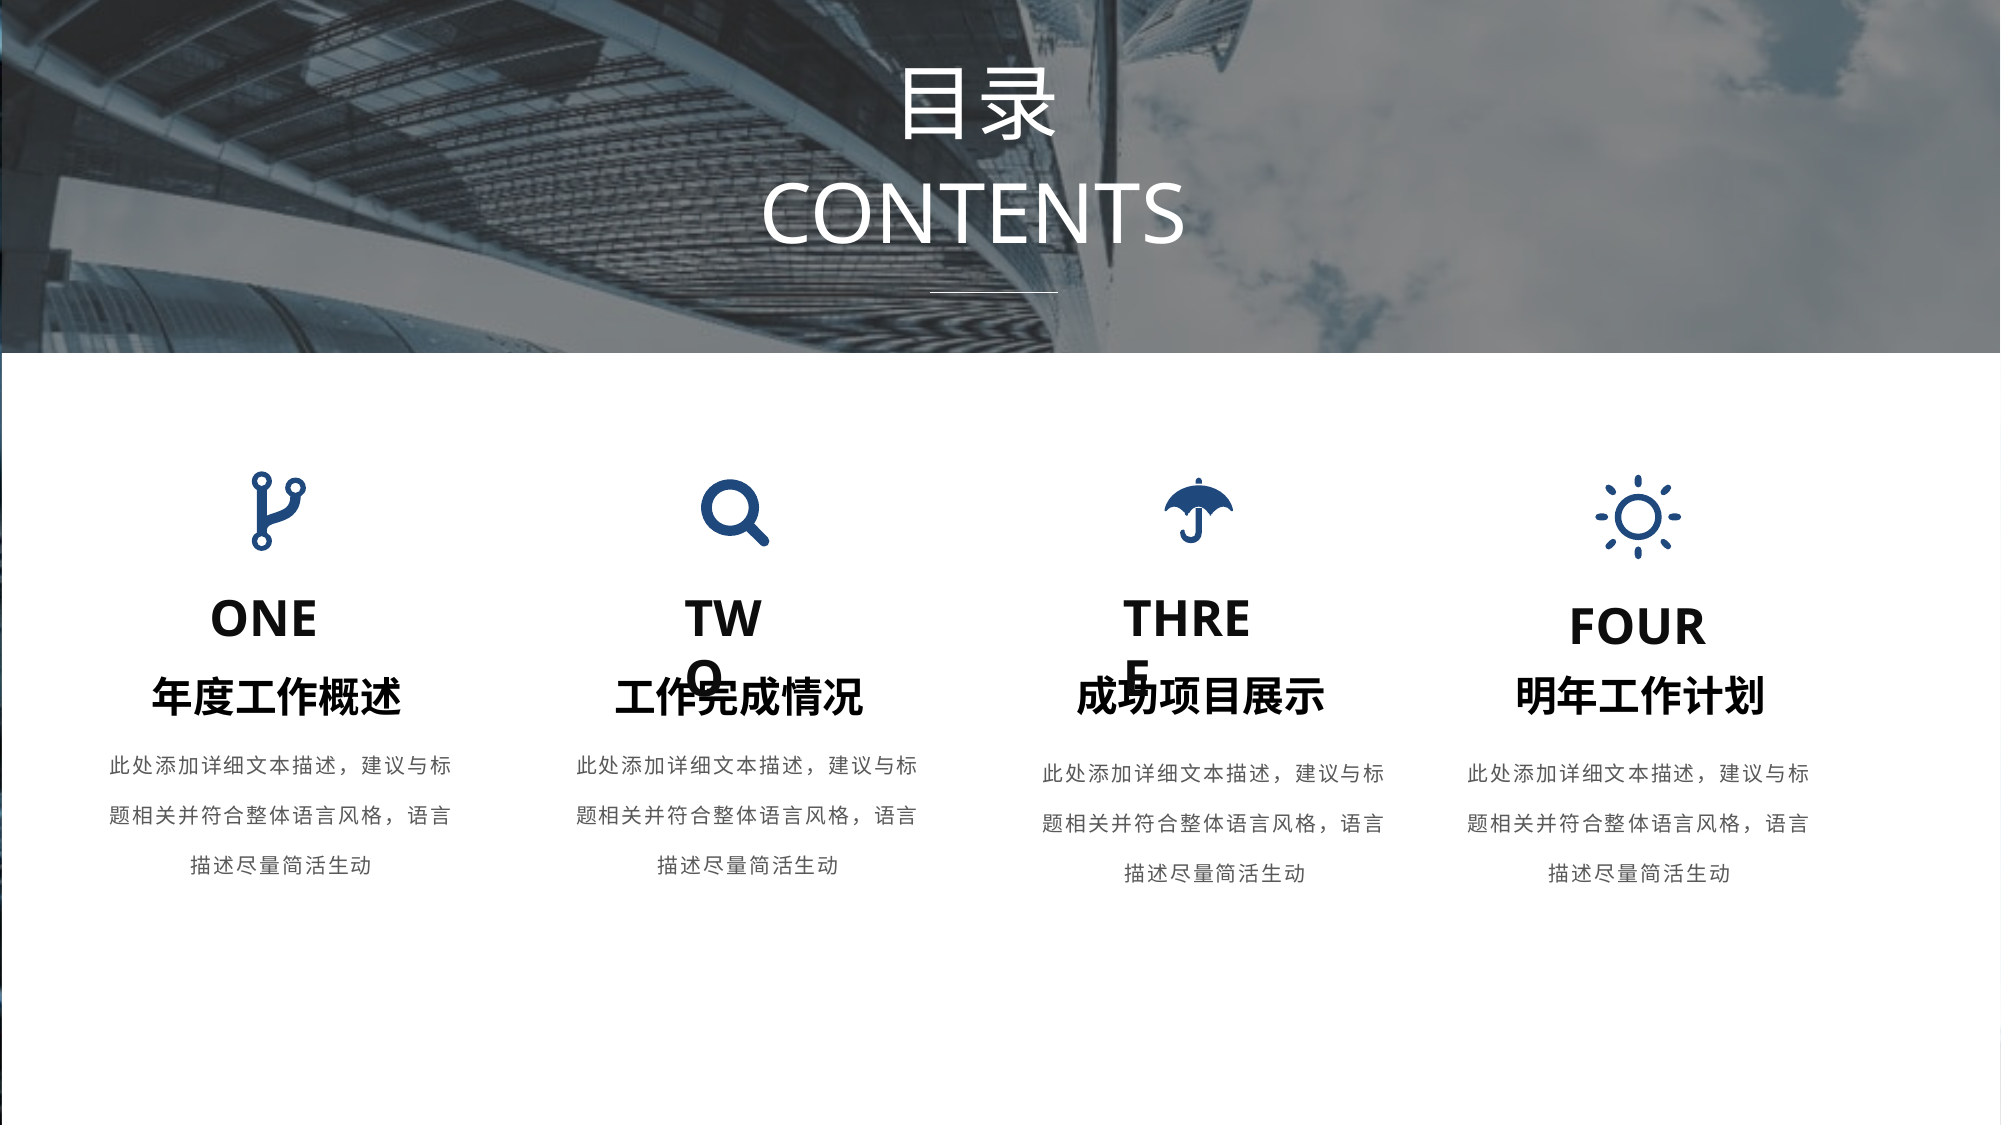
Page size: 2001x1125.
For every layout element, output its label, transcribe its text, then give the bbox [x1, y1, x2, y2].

text_box [1668, 513, 1682, 521]
text_box TWO [669, 579, 815, 715]
text_box FOUR [1553, 586, 1726, 662]
text_box 此处添加详细文本描述，建议与标题相关并符合整体语言风格，语言描述尽量简活生动 [1459, 735, 1819, 919]
text_box [1164, 485, 1233, 544]
text_box [1614, 493, 1662, 541]
text_box [0, 351, 2000, 1125]
text_box CONTENTS [745, 152, 1255, 268]
text_box [1605, 484, 1617, 496]
text_box [1195, 477, 1202, 484]
text_box [0, 0, 2000, 351]
text_box THREE [1108, 578, 1280, 714]
text_box [1634, 546, 1642, 560]
text_box [701, 479, 770, 547]
text_box 此处添加详细文本描述，建议与标题相关并符合整体语言风格，语言描述尽量简活生动 [568, 728, 928, 912]
text_box [1595, 513, 1609, 521]
text_box [251, 471, 306, 551]
text_box [1660, 484, 1672, 496]
text_box 此处添加详细文本描述，建议与标题相关并符合整体语言风格，语言描述尽量简活生动 [101, 728, 461, 912]
text_box 此处添加详细文本描述，建议与标题相关并符合整体语言风格，语言描述尽量简活生动 [1035, 735, 1395, 920]
text_box 目录 [878, 42, 1122, 152]
text_box 年度工作概述 [136, 663, 421, 728]
text_box [1660, 538, 1672, 550]
text_box [1634, 474, 1642, 488]
text_box 工作完成情况 [599, 663, 884, 728]
text_box 明年工作计划 [1500, 662, 1785, 727]
text_box [1605, 538, 1617, 550]
text_box 成功项目展示 [1061, 662, 1346, 728]
text_box ONE [194, 578, 340, 654]
